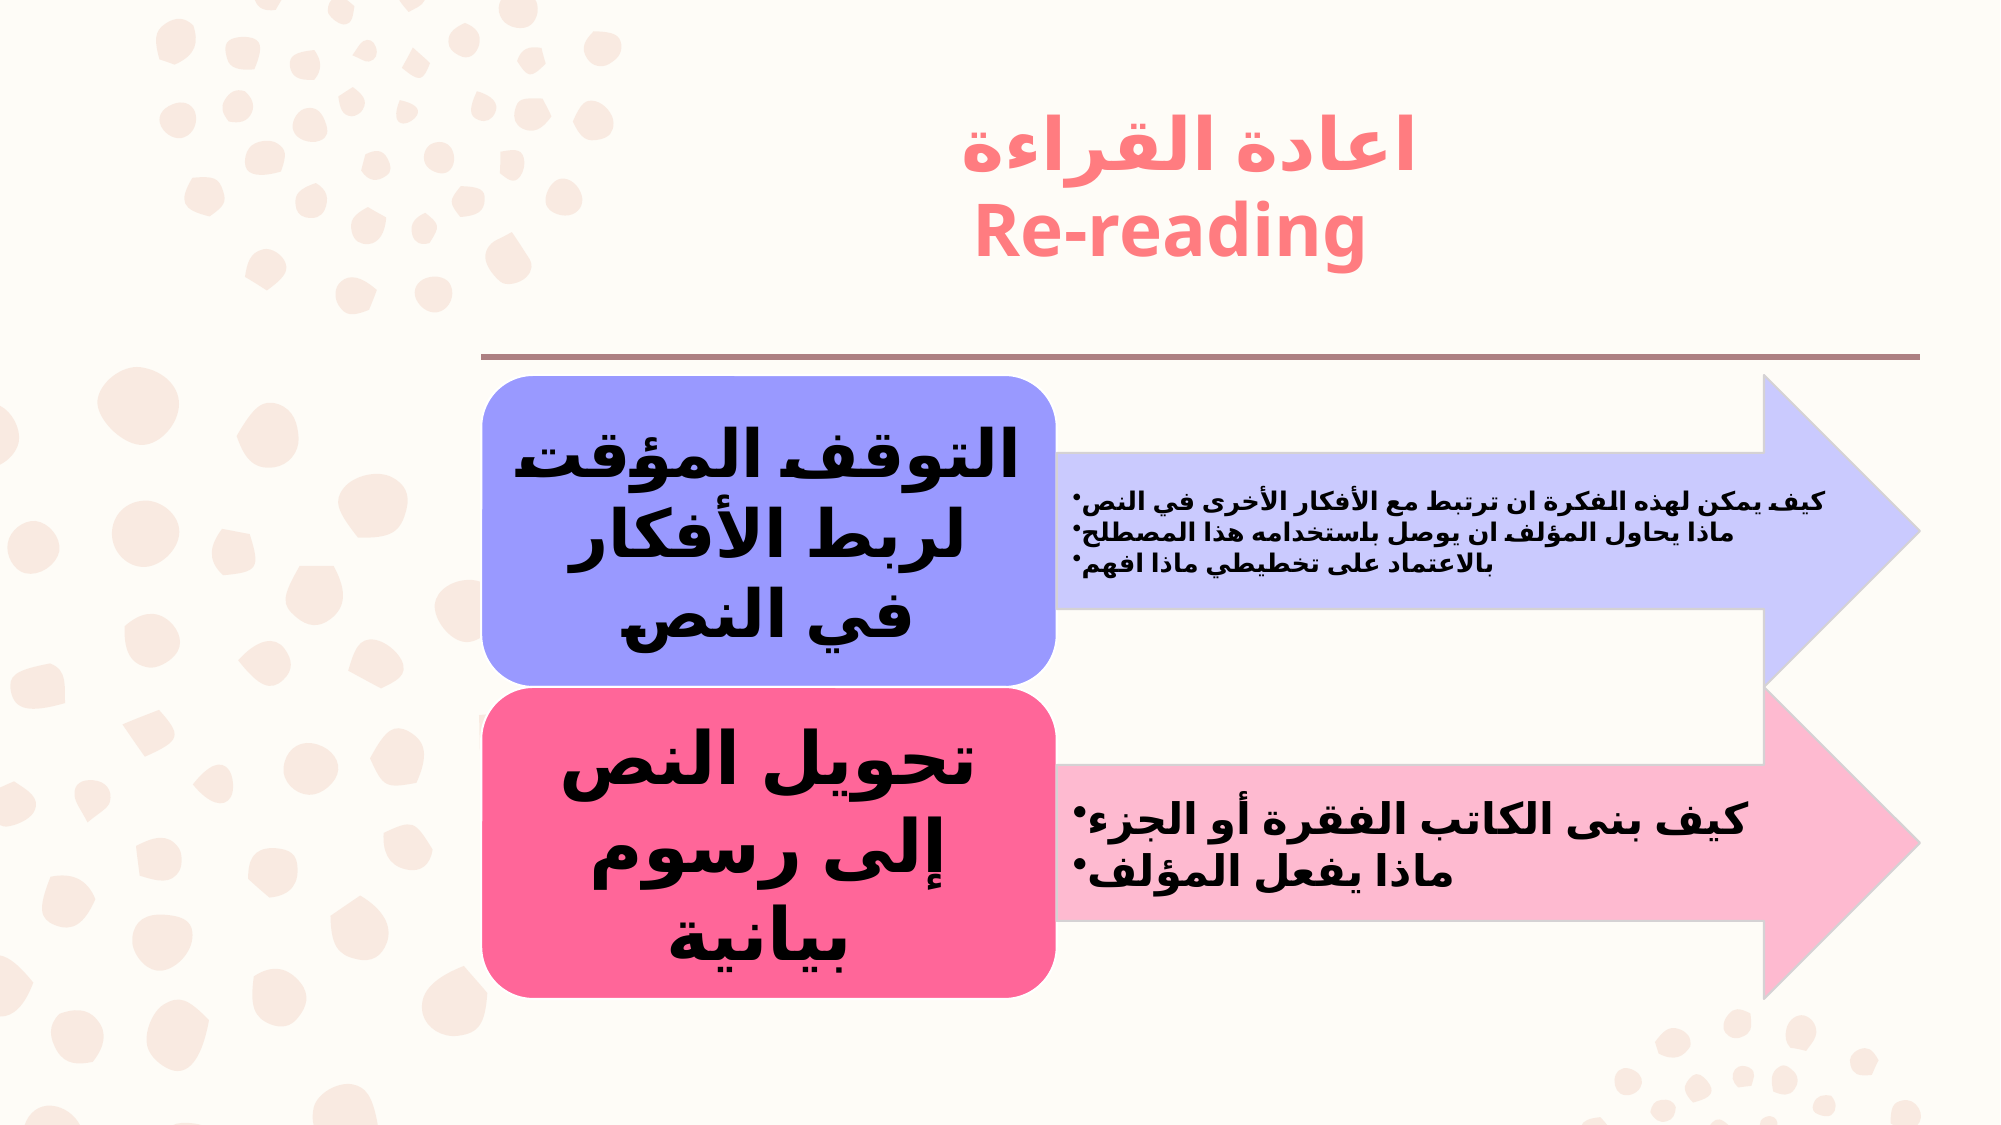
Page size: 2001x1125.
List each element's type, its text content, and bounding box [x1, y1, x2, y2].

title اعادة القراءة Re-reading [460, 93, 1920, 350]
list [480, 374, 1921, 1000]
